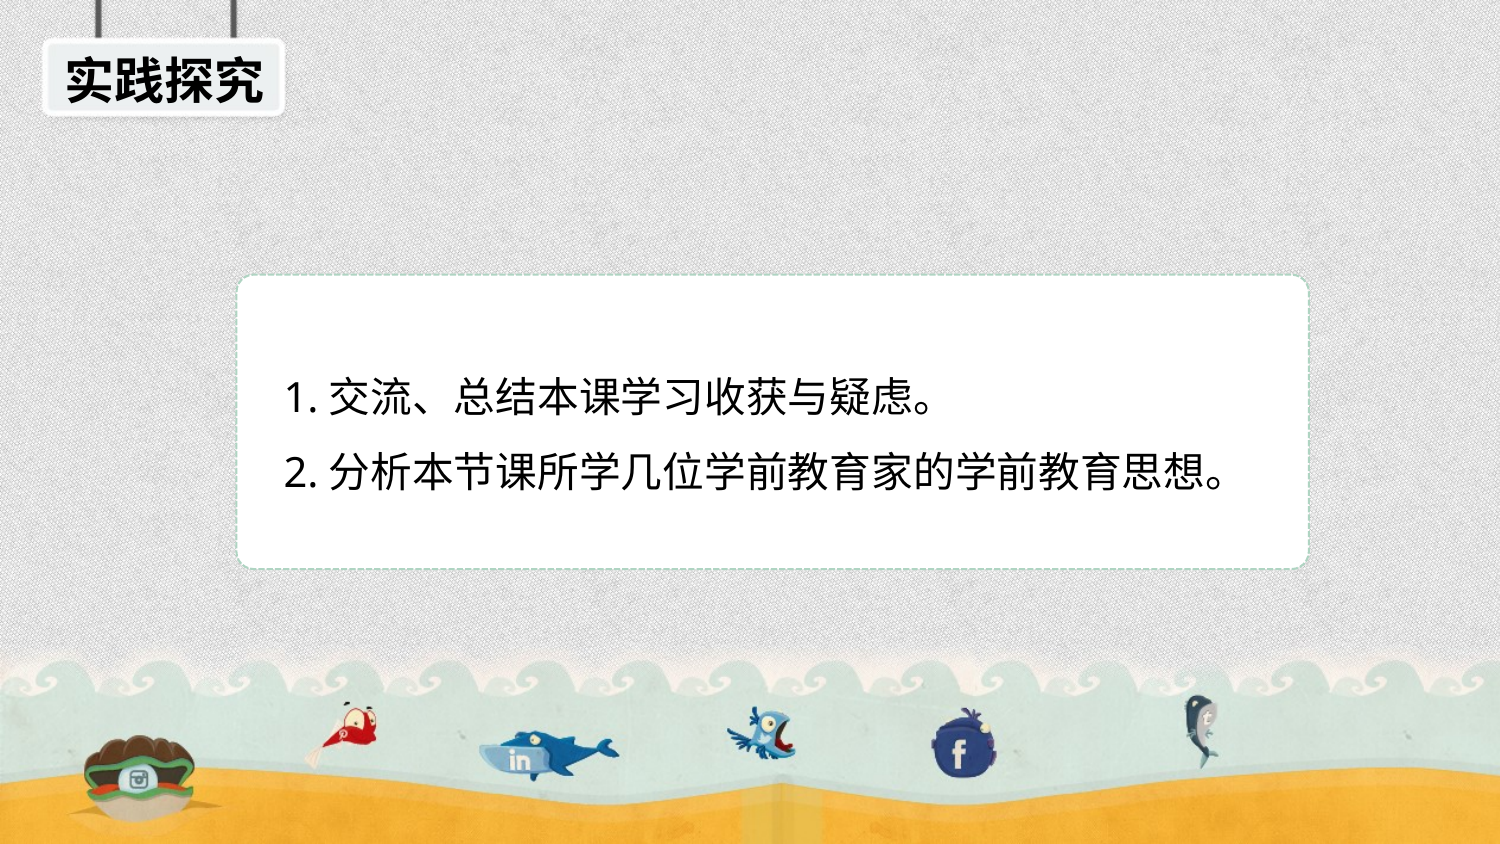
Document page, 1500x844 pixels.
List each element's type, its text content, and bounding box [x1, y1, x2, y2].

picture [0, 0, 1500, 844]
text_box [235, 497, 1310, 571]
text_box 实践探究 [45, 42, 283, 119]
text_box 1.交流、总结本课学习收获与疑虑。 2.分析本节课所学几位学前教育家的学前教育思想。 [236, 338, 1309, 504]
text_box [235, 273, 1310, 342]
